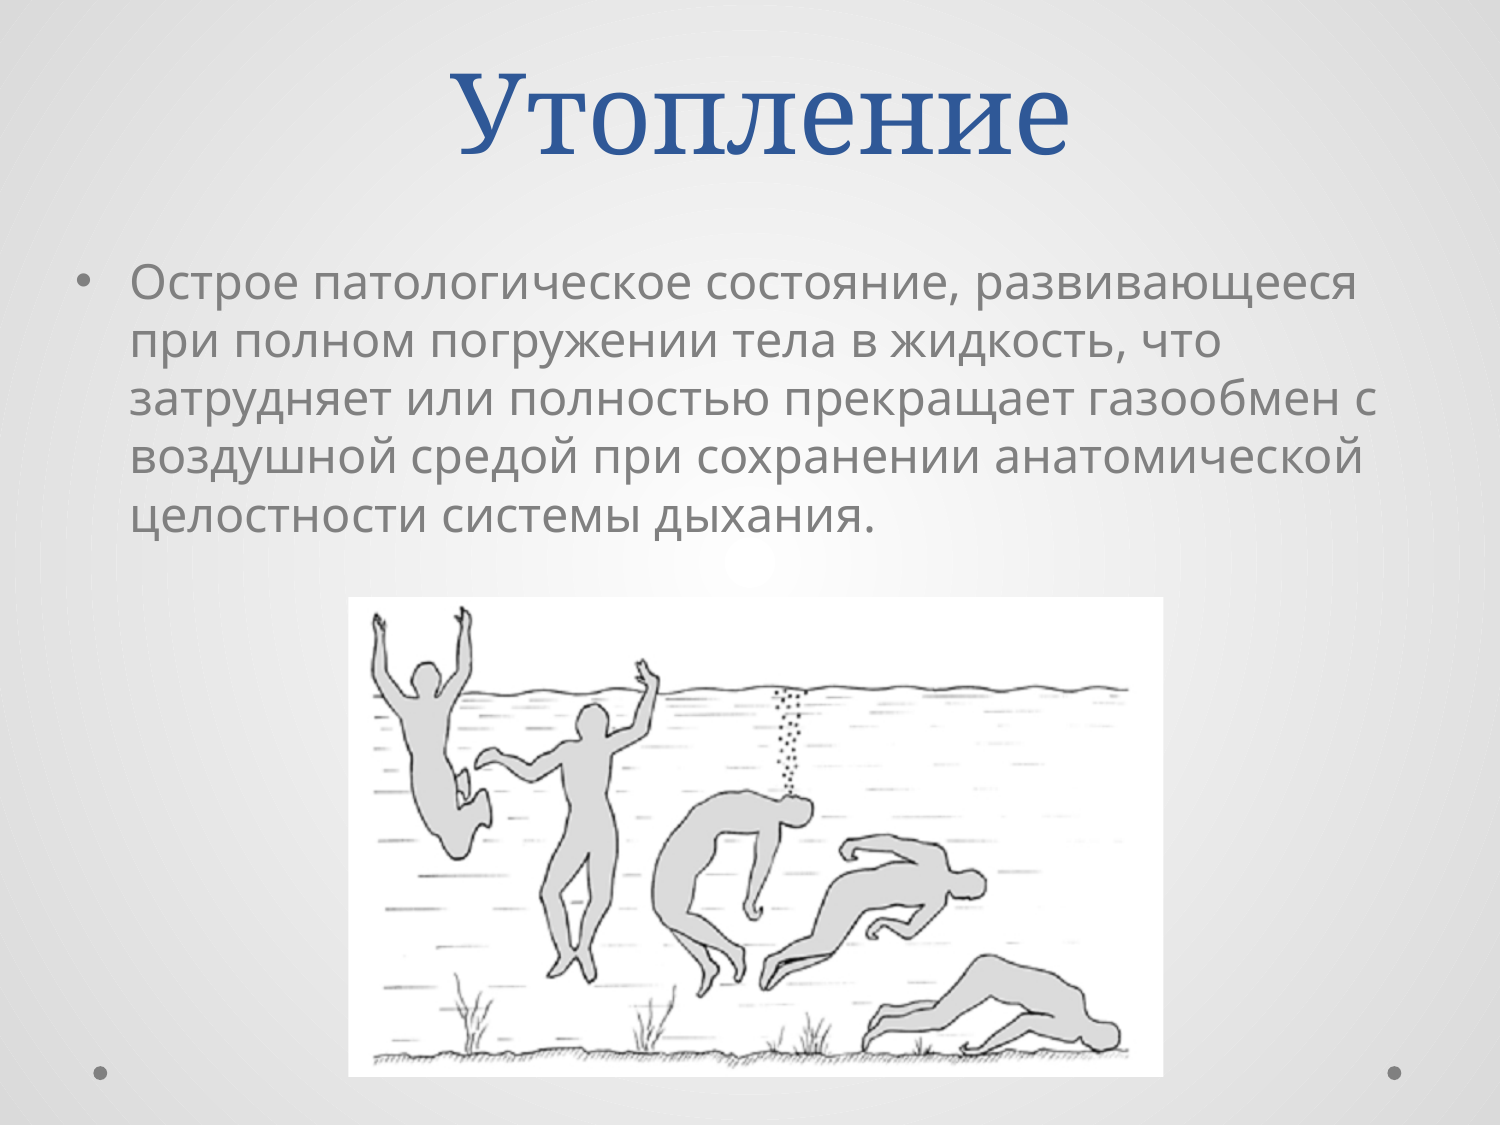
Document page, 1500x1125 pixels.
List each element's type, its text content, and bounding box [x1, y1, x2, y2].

title Утопление [100, 0, 1425, 185]
picture [348, 597, 1164, 1077]
list Острое патологическое состояние, развивающееся при полном погружении тела в жидкость, что затрудняет или полностью прекращает газообмен с воздушной средой при сохранении анатомической целостности системы дыхания. [60, 243, 1412, 598]
